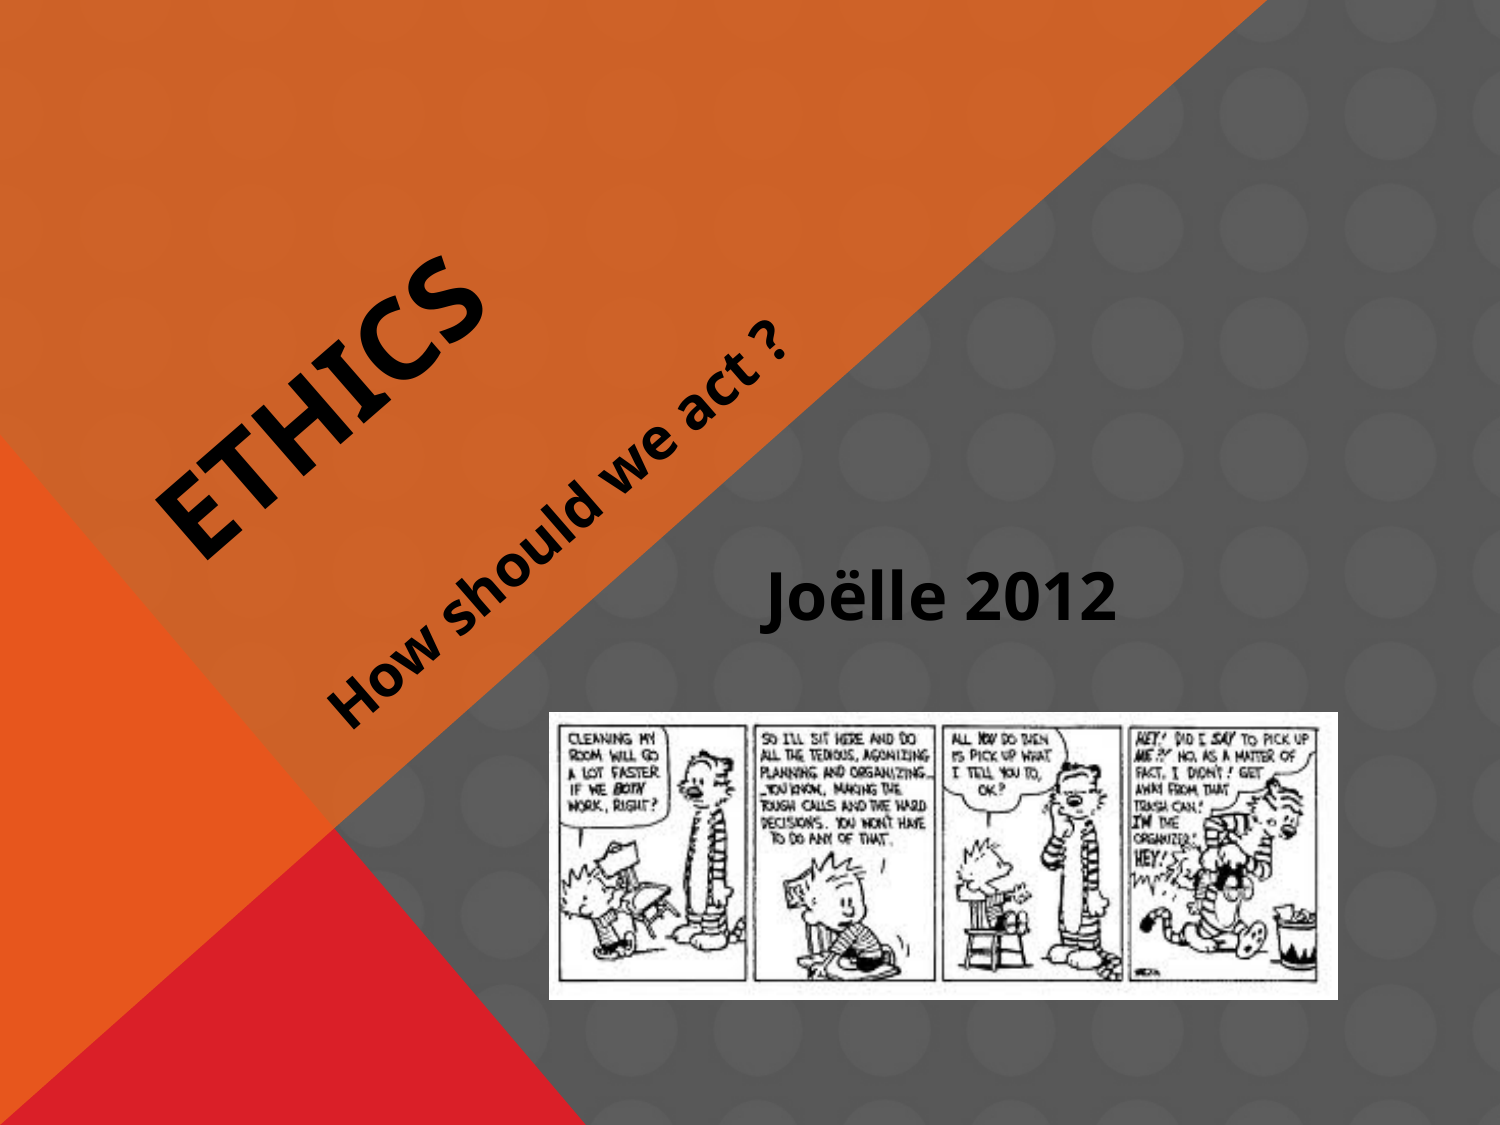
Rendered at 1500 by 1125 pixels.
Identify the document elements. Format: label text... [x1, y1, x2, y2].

list Joëlle 2012 [750, 450, 1375, 996]
picture [549, 712, 1338, 1001]
list How should we act ? [295, 70, 1081, 772]
title ETHICS [174, 0, 938, 696]
